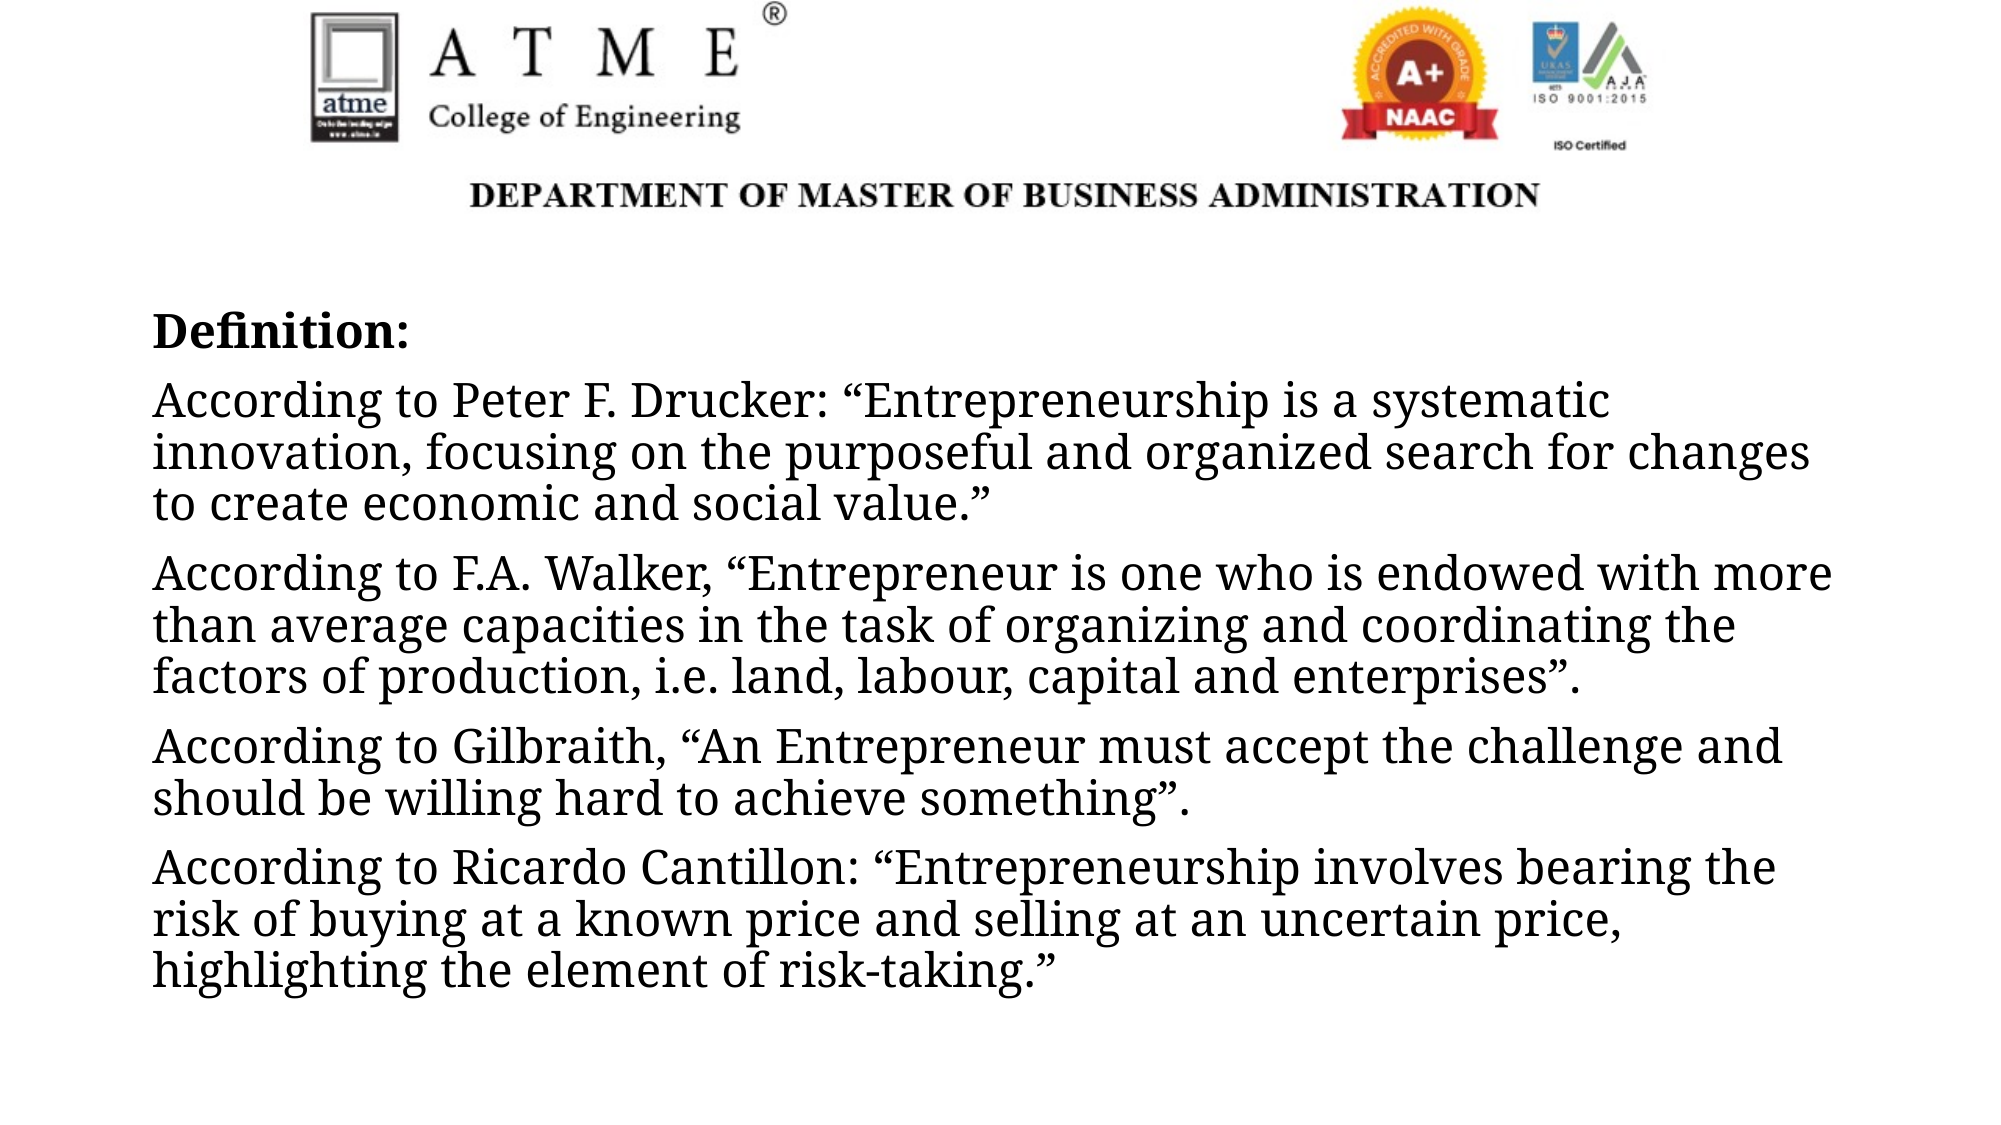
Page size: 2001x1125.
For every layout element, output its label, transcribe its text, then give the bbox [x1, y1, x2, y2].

picture [303, 0, 1697, 215]
list Definition: According to Peter F. Drucker: “Entrepreneurship is a systematic innovation, focusing on the purposeful and organized search for changes to create economic and social value.” According to F.A. Walker, “Entrepreneur is one who is endowed with more than average capacities in the task of organizing and coordinating the factors of production, i.e. land, labour, capital and enterprises”. According to Gilbraith, “An Entrepreneur must accept the challenge and should be willing hard to achieve something”. According to Ricardo Cantillon: “Entrepreneurship involves bearing the risk of buying at a known price and selling at an uncertain price, highlighting the element of risk-taking.” [137, 299, 1863, 1014]
